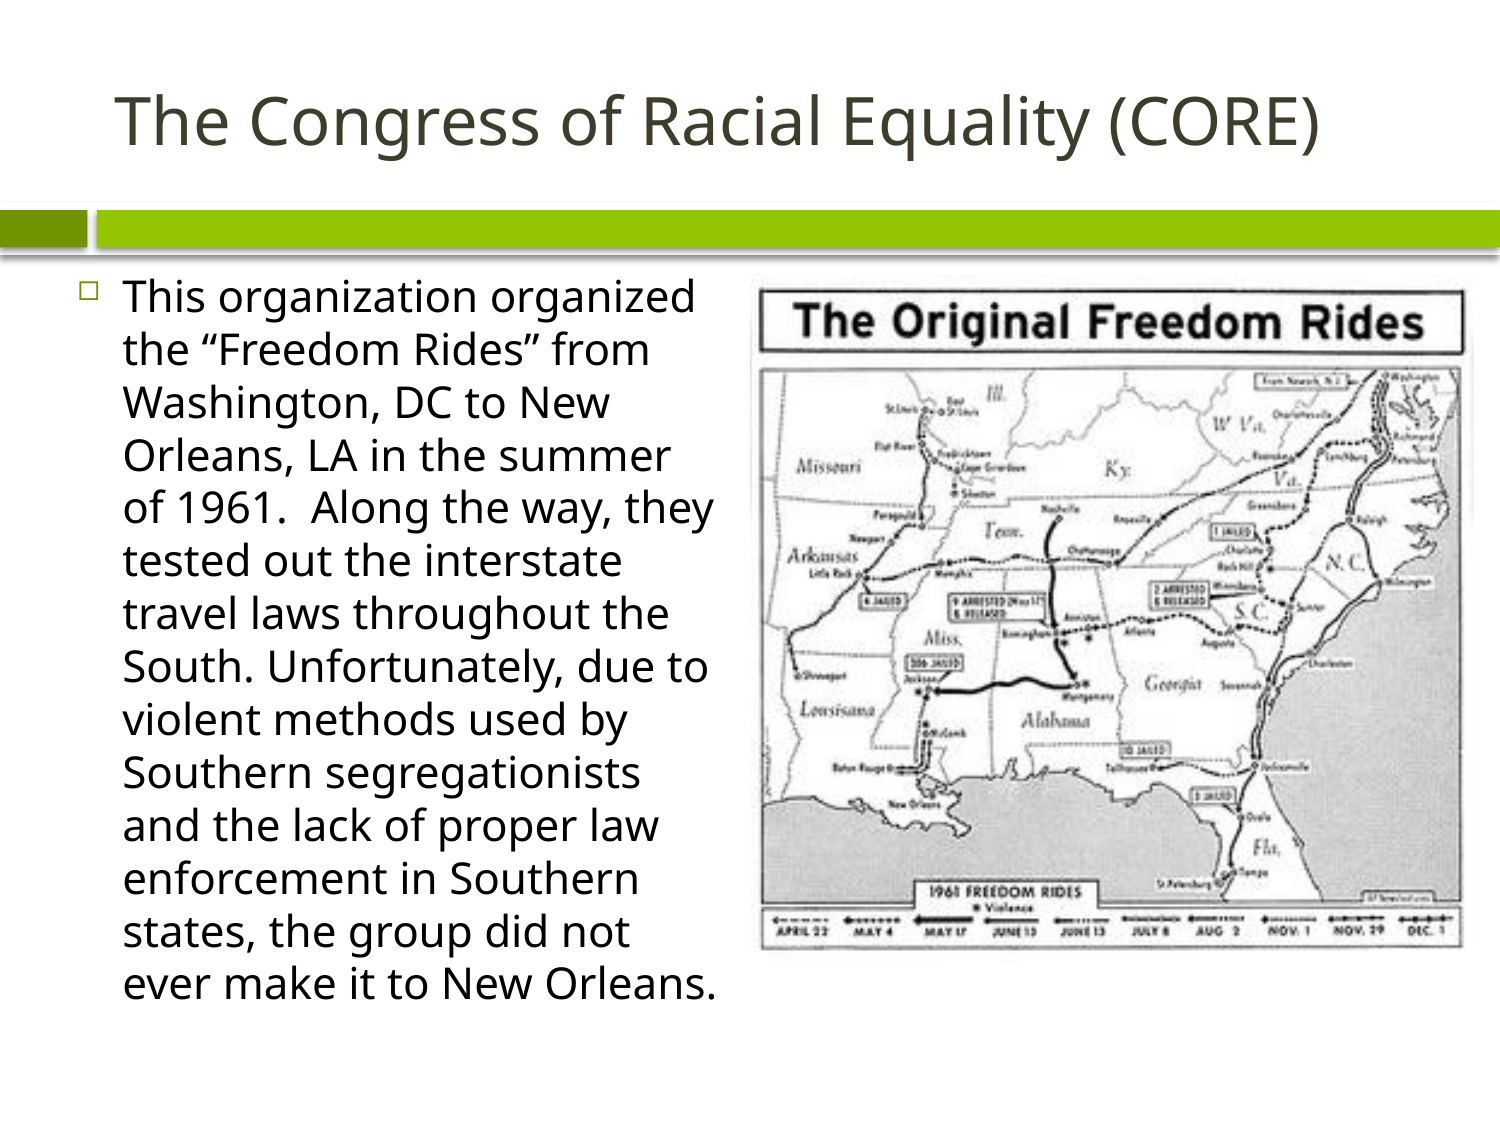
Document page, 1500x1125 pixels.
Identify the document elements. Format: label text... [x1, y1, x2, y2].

title The Congress of Racial Equality (CORE) [99, 37, 1438, 200]
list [749, 274, 1474, 963]
list This organization organized the “Freedom Rides” from Washington, DC to New Orleans, LA in the summer of 1961. Along the way, they tested out the interstate travel laws throughout the South. Unfortunately, due to violent methods used by Southern segregationists and the lack of proper law enforcement in Southern states, the group did not ever make it to New Orleans. [62, 260, 738, 1088]
